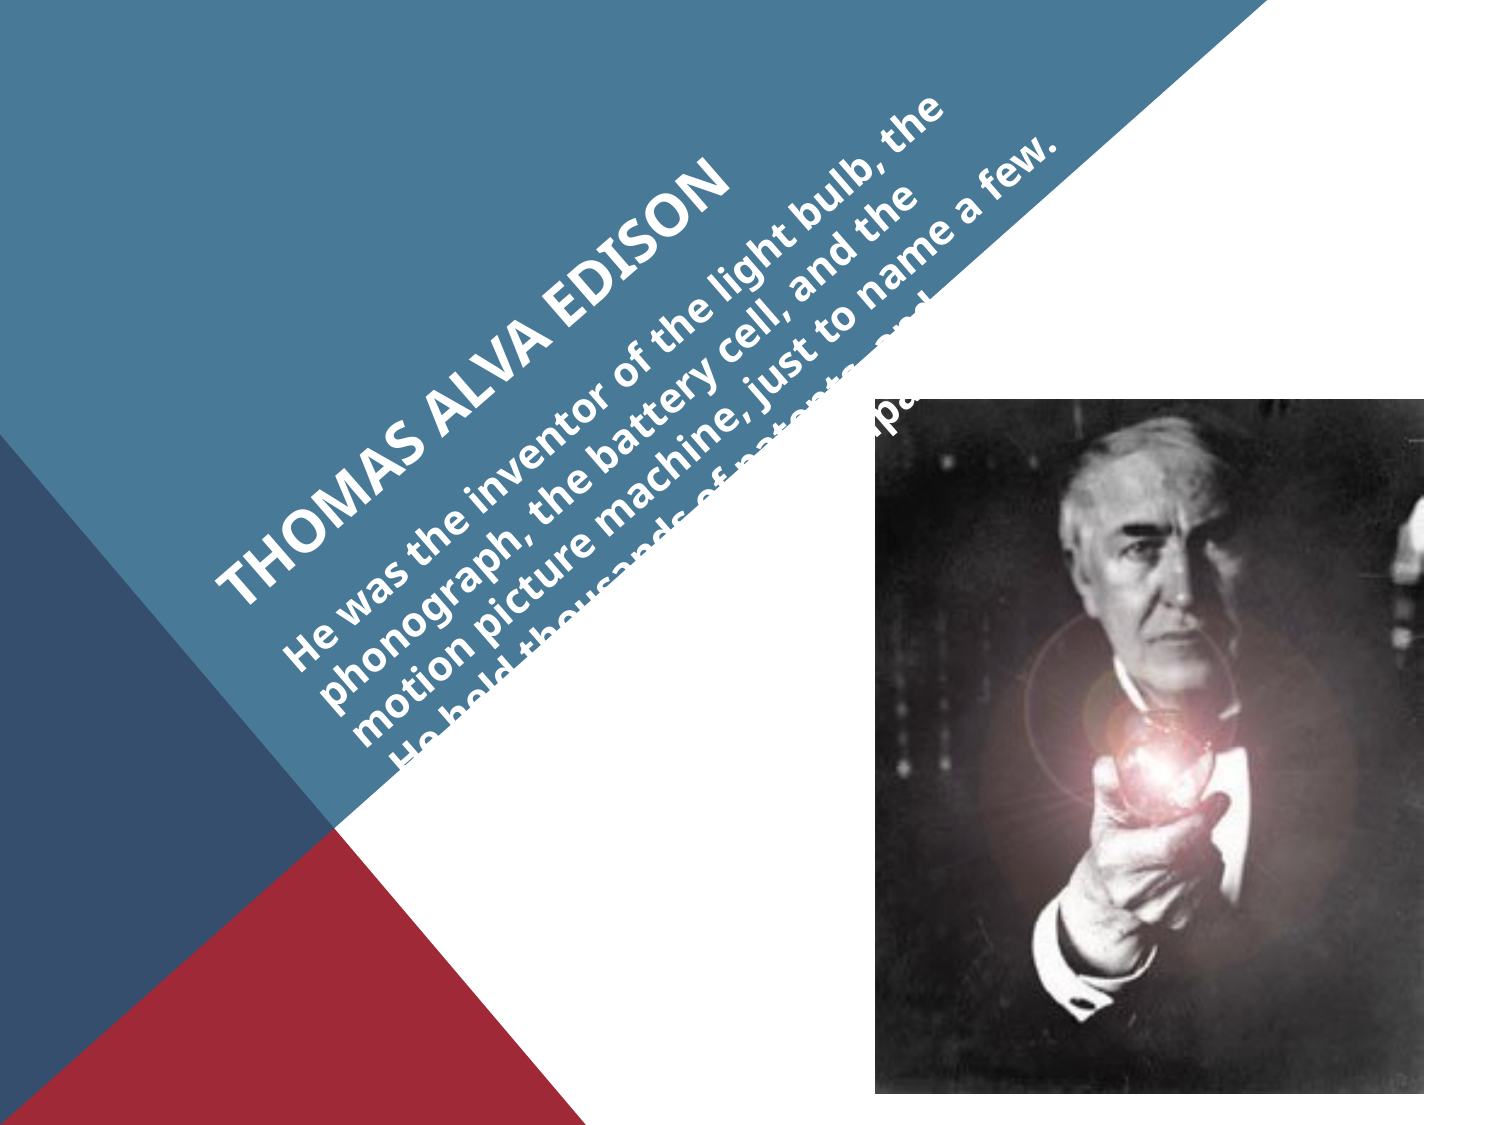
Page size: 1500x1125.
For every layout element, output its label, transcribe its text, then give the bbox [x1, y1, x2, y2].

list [874, 399, 1424, 1094]
title Thomas Alva Edison [174, 0, 883, 633]
list He was the inventor of the light bulb, the phonograph, the battery cell, and the motion picture machine, just to name a few. He held thousands of patents, and established hundreds of companies! [255, 24, 1081, 772]
